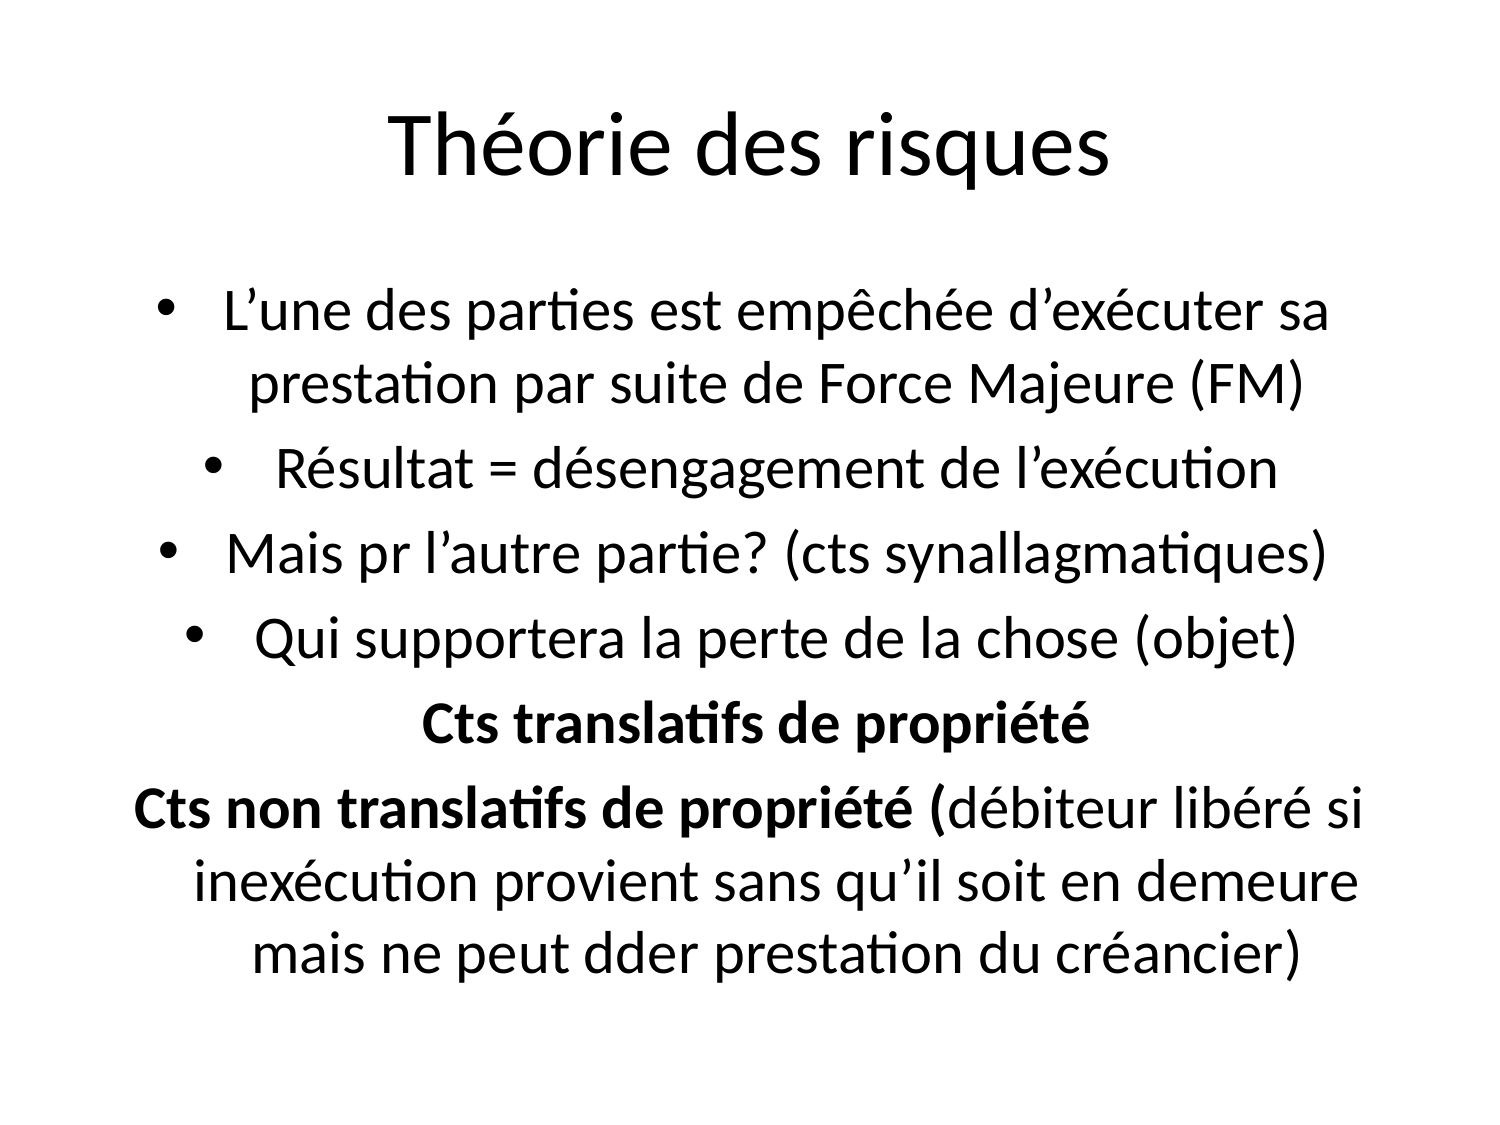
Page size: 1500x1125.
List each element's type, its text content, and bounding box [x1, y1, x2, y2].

list L’une des parties est empêchée d’exécuter sa prestation par suite de Force Majeure (FM) Résultat = désengagement de l’exécution Mais pr l’autre partie? (cts synallagmatiques) Qui supportera la perte de la chose (objet) Cts translatifs de propriété Cts non translatifs de propriété (débiteur libéré si inexécution provient sans qu’il soit en demeure mais ne peut dder prestation du créancier) [75, 262, 1425, 1005]
title Théorie des risques [75, 45, 1425, 233]
